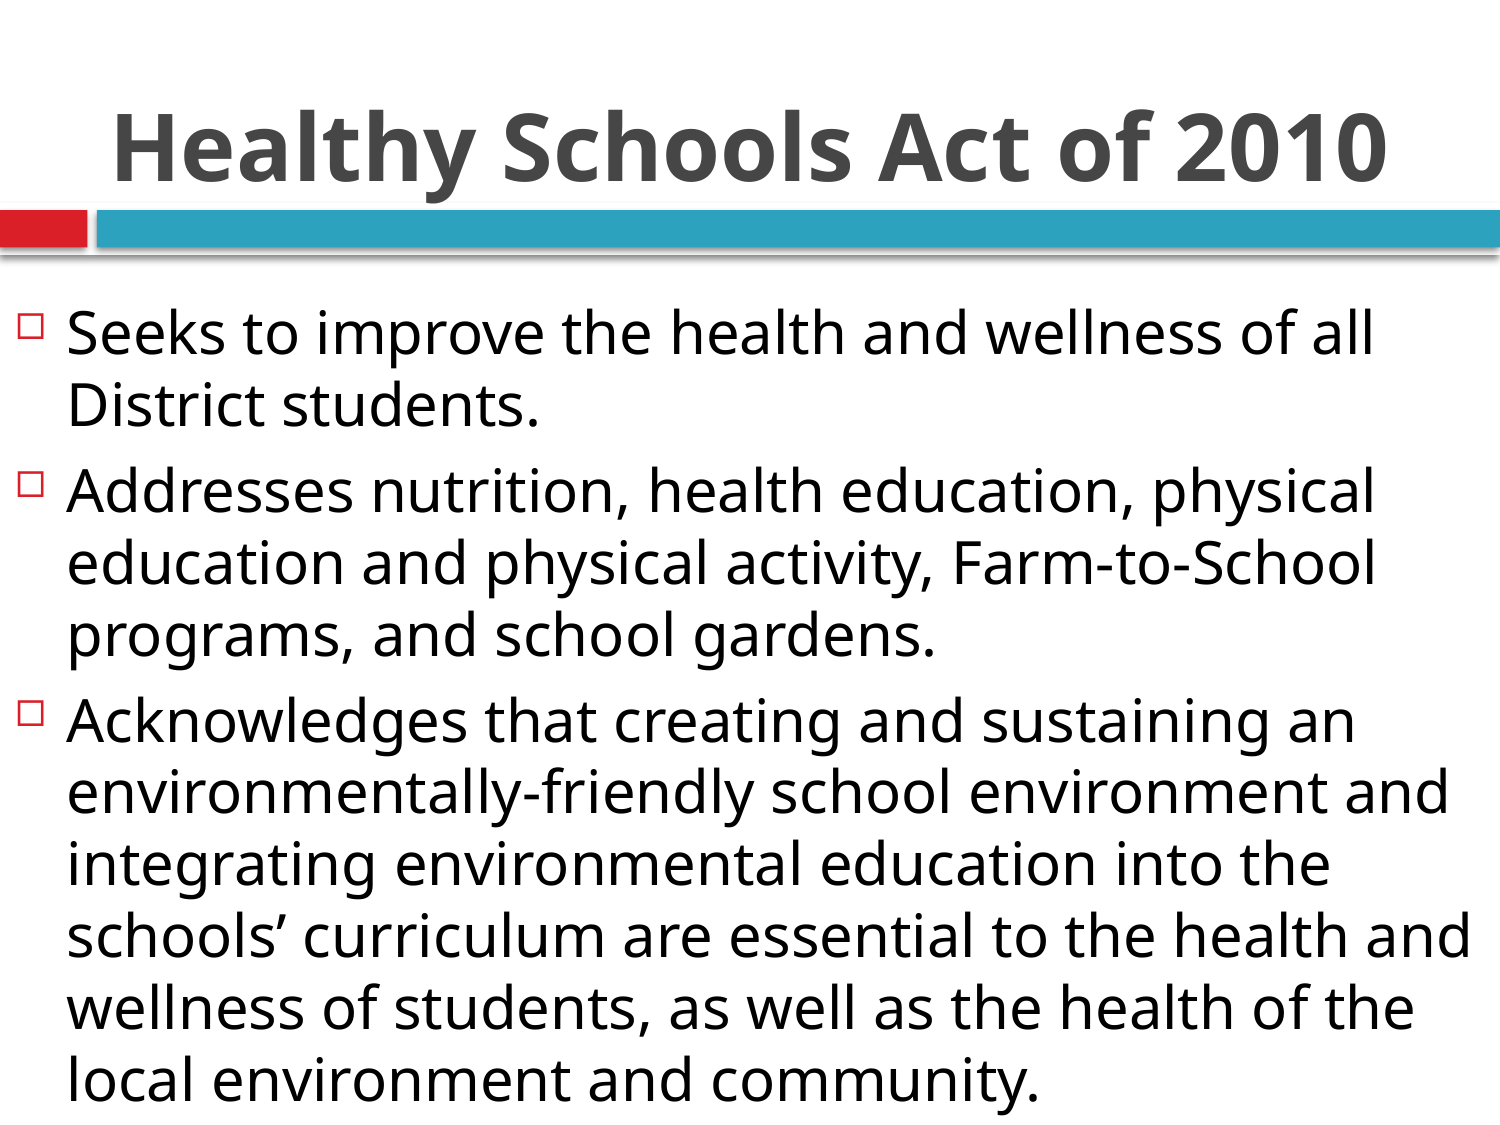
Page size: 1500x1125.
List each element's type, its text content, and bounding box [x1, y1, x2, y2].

title Healthy Schools Act of 2010 [0, 50, 1500, 238]
list Seeks to improve the health and wellness of all District students. Addresses nutrition, health education, physical education and physical activity, Farm-to-School programs, and school gardens. Acknowledges that creating and sustaining an environmentally-friendly school environment and integrating environmental education into the schools’ curriculum are essential to the health and wellness of students, as well as the health of the local environment and community. [0, 287, 1500, 1125]
